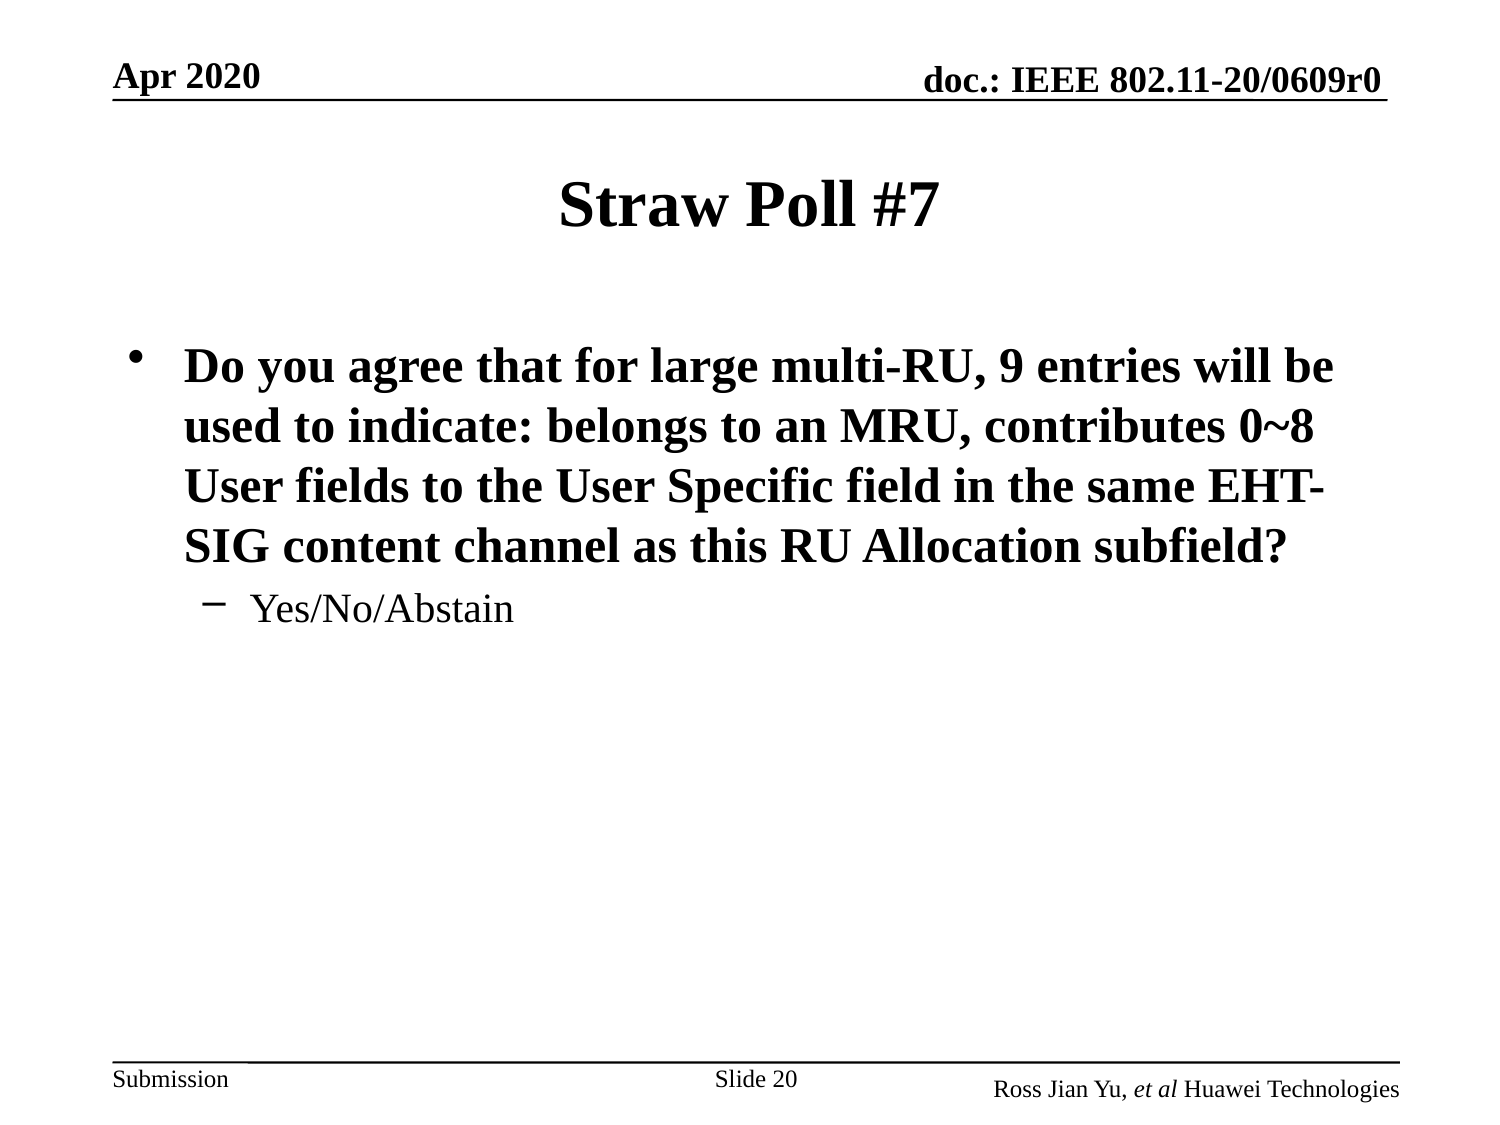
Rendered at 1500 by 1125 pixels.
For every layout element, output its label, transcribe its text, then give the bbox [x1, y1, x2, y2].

list Do you agree that for large multi-RU, 9 entries will be used to indicate: belongs to an MRU, contributes 0~8 User fields to the User Specific field in the same EHT-SIG content channel as this RU Allocation subfield? Yes/No/Abstain [112, 324, 1388, 1001]
title Straw Poll #7 [112, 112, 1388, 288]
slide_number Slide 20 [712, 1061, 800, 1093]
